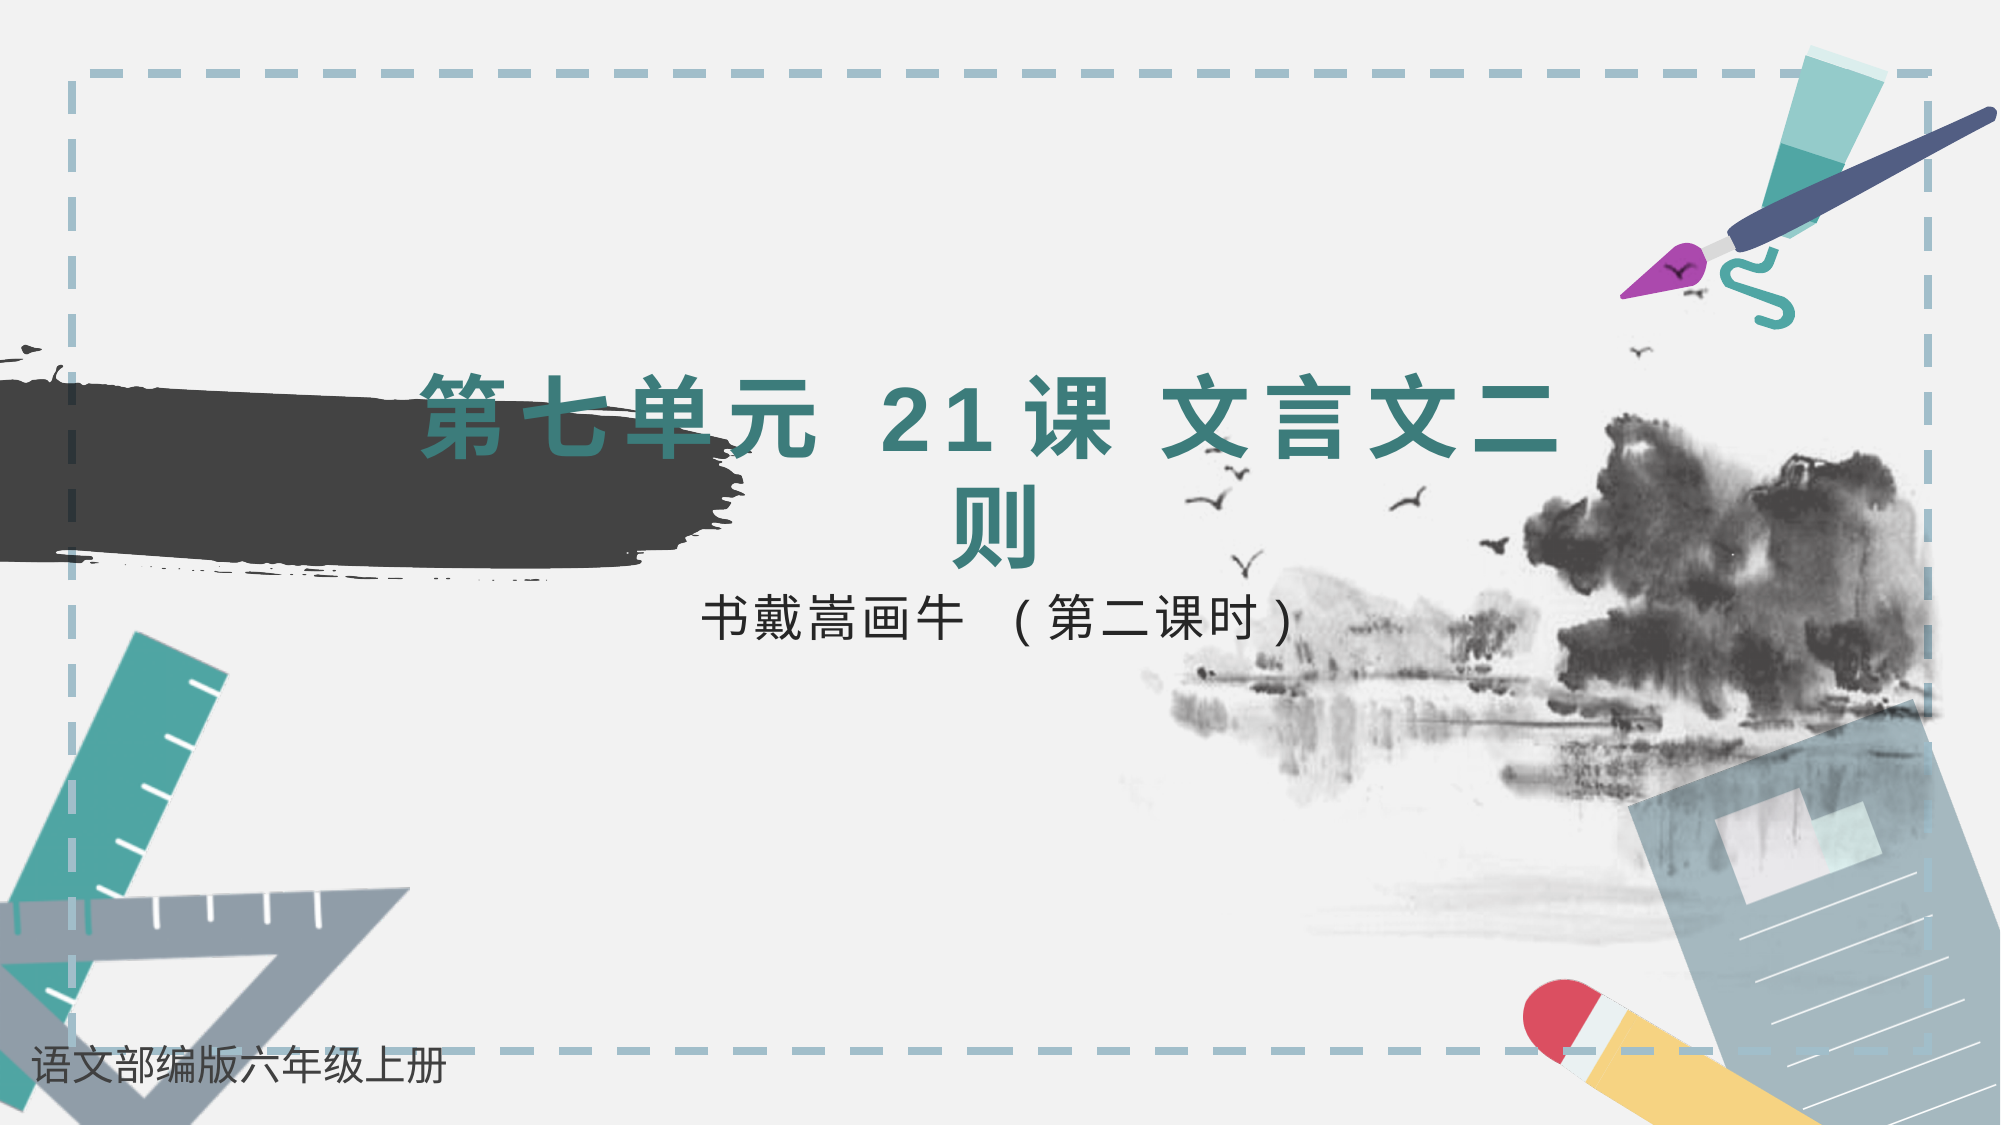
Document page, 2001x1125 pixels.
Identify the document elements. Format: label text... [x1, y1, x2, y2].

picture [0, 611, 410, 1125]
picture [1118, 258, 2001, 1125]
text_box 第七单元 21课 文言文二则 [752, 351, 1118, 580]
text_box 书戴嵩画牛 (第二课时) [375, 586, 1118, 783]
text_box 语文部编版六年级上册 [15, 1031, 616, 1097]
picture [0, 335, 752, 582]
